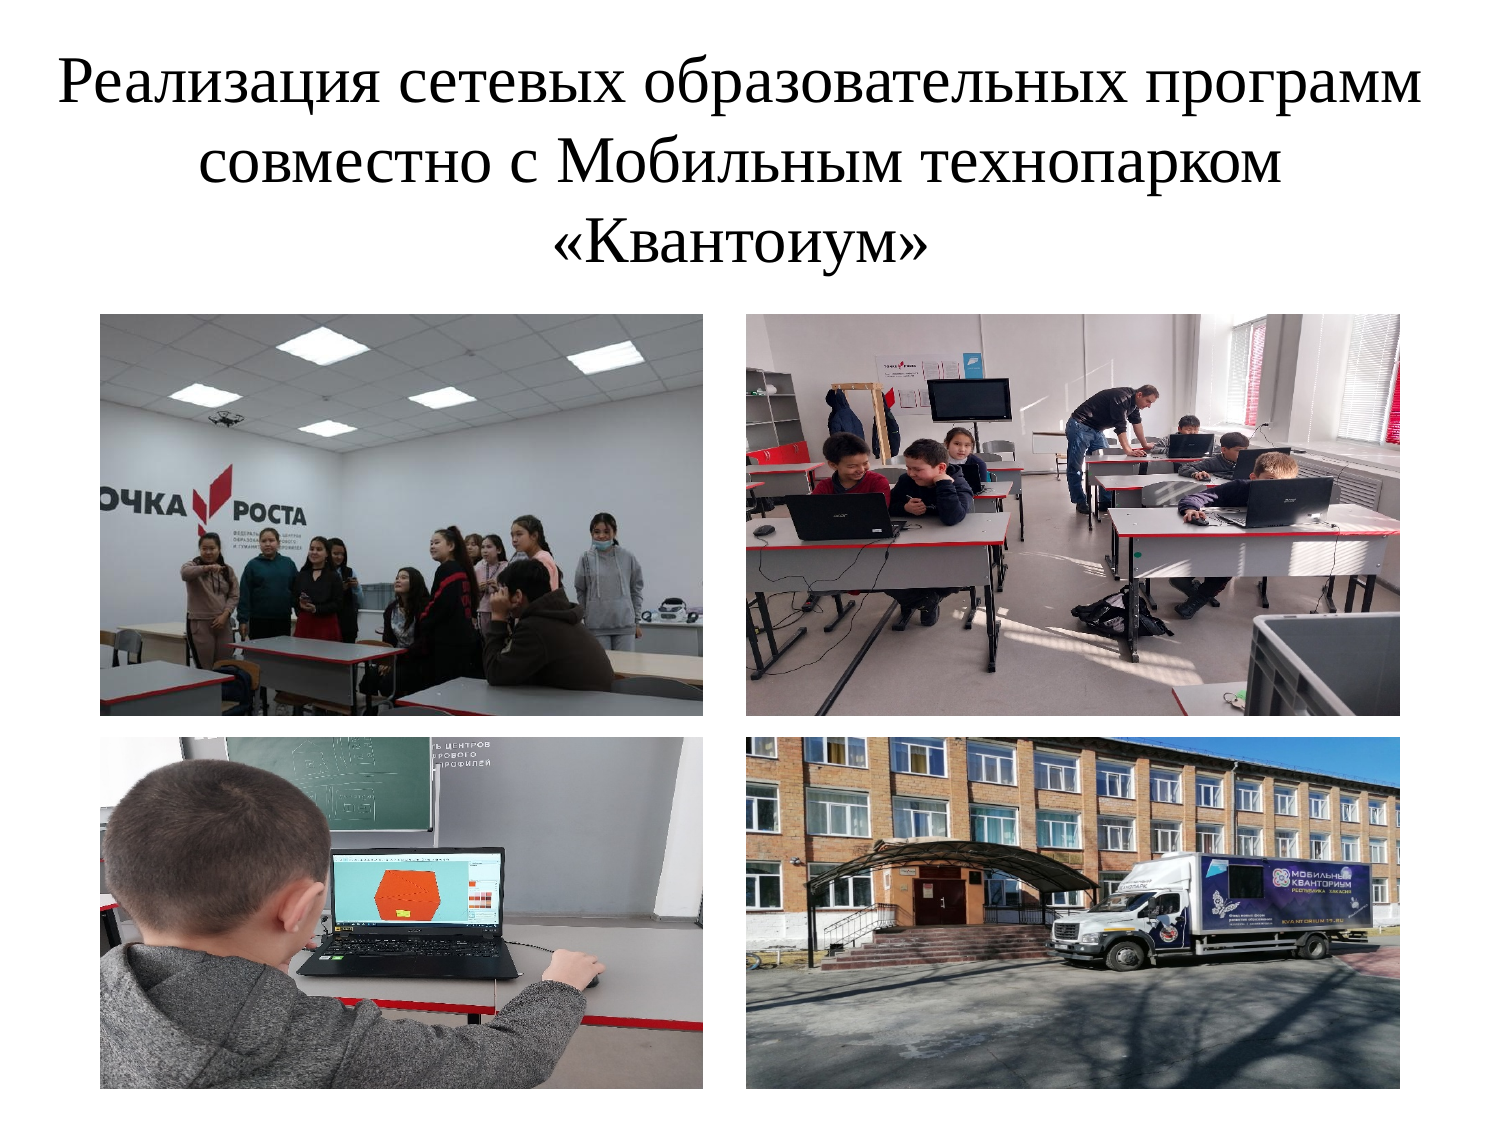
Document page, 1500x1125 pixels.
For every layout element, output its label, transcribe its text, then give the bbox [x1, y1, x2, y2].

picture [100, 314, 703, 717]
title Реализация сетевых образовательных программ совместно с Мобильным технопарком «Квантоиум» [0, 45, 1483, 268]
picture [746, 737, 1400, 1089]
picture [746, 314, 1400, 717]
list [100, 737, 703, 1089]
